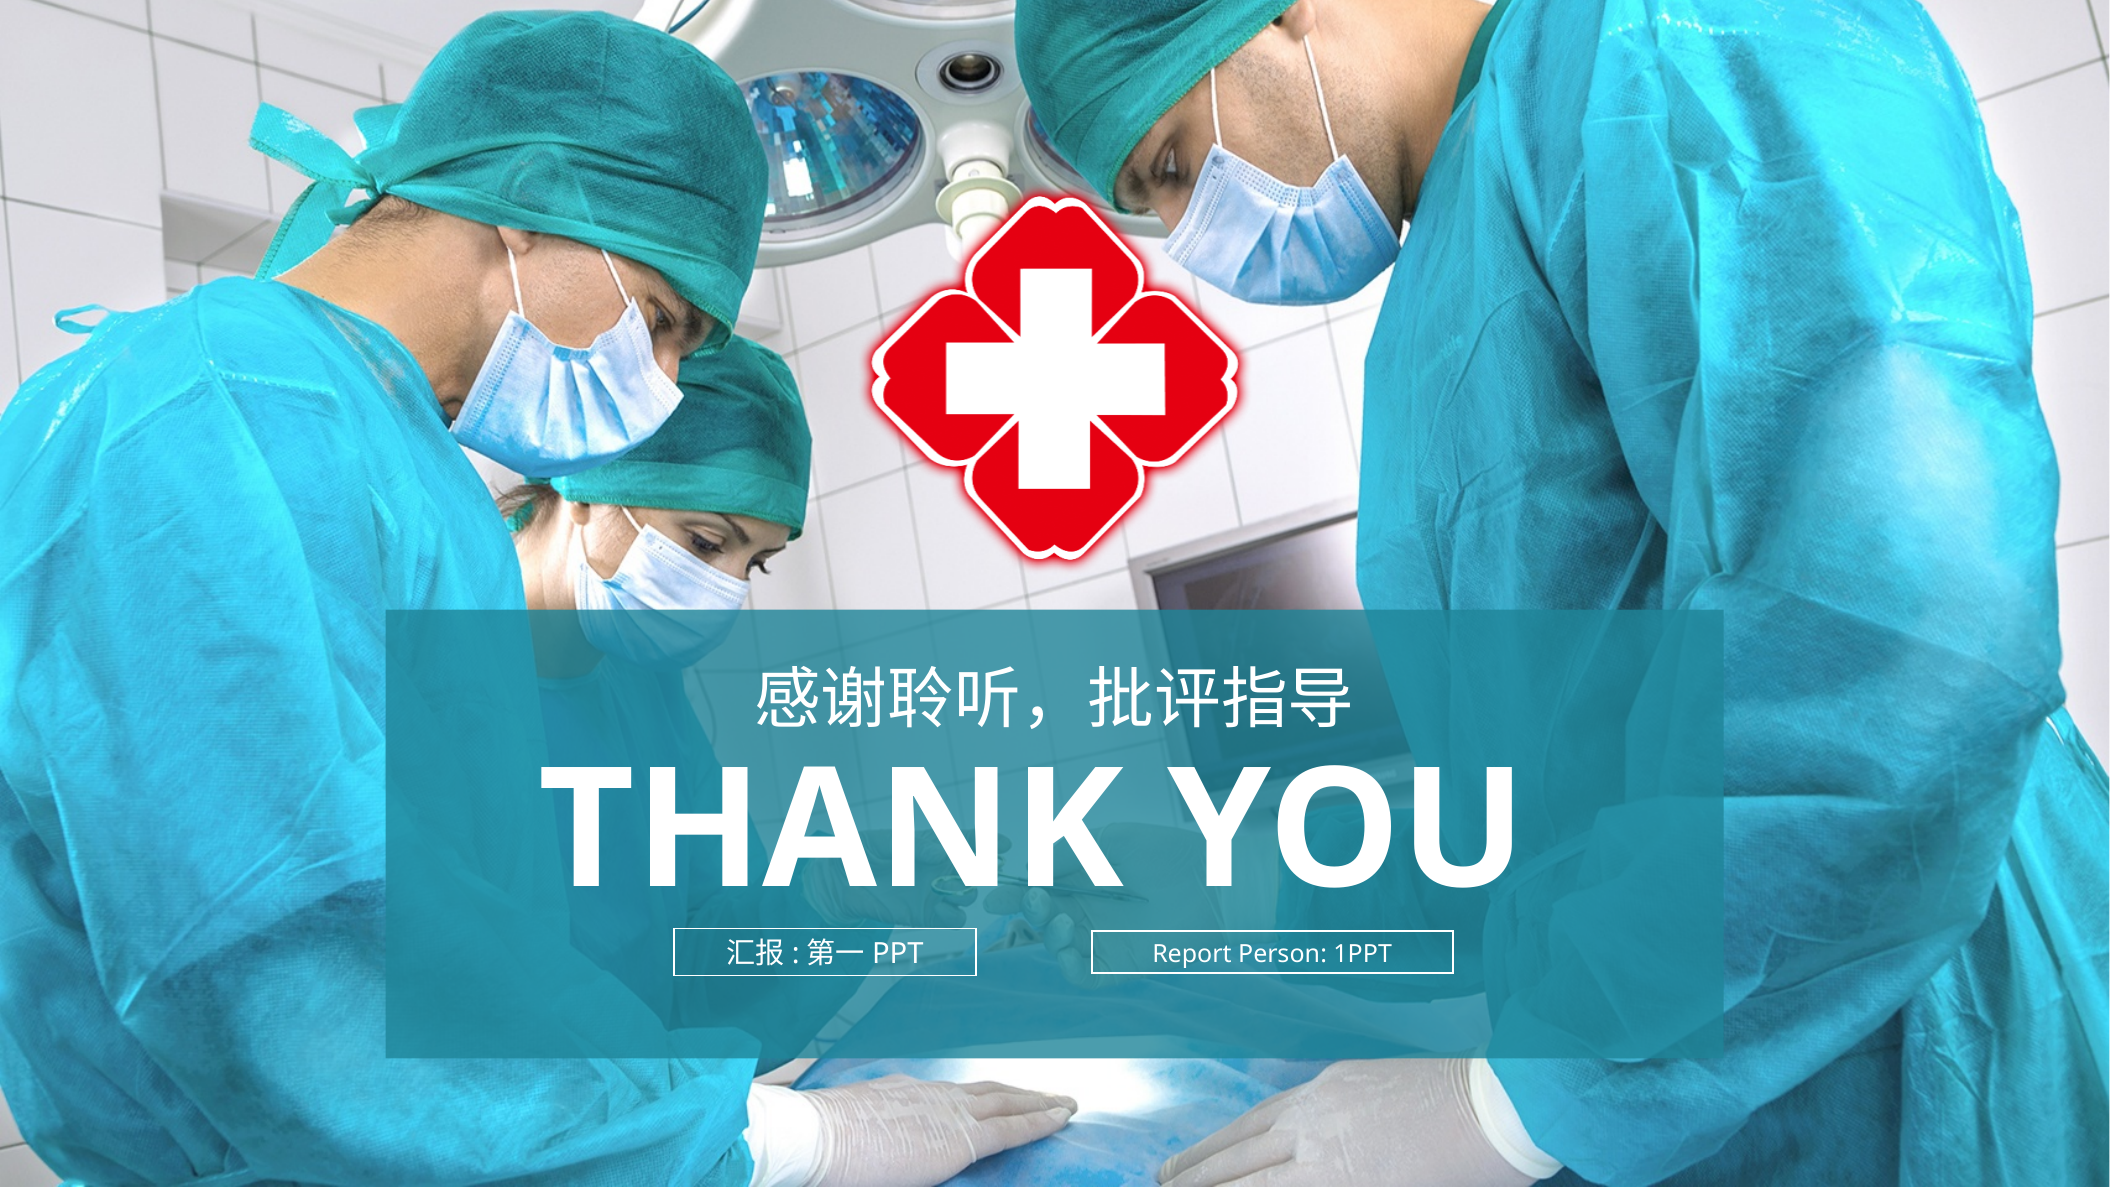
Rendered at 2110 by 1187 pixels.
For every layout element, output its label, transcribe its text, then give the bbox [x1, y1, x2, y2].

text_box Report Person: 1PPT [1091, 931, 1453, 973]
picture [825, 146, 1285, 610]
text_box THANK YOU [446, 719, 1663, 920]
text_box 汇报:第一PPT [673, 928, 977, 976]
text_box 感谢聆听，批评指导 [659, 655, 1450, 719]
text_box [0, 0, 2110, 1187]
text_box [384, 608, 1725, 1059]
